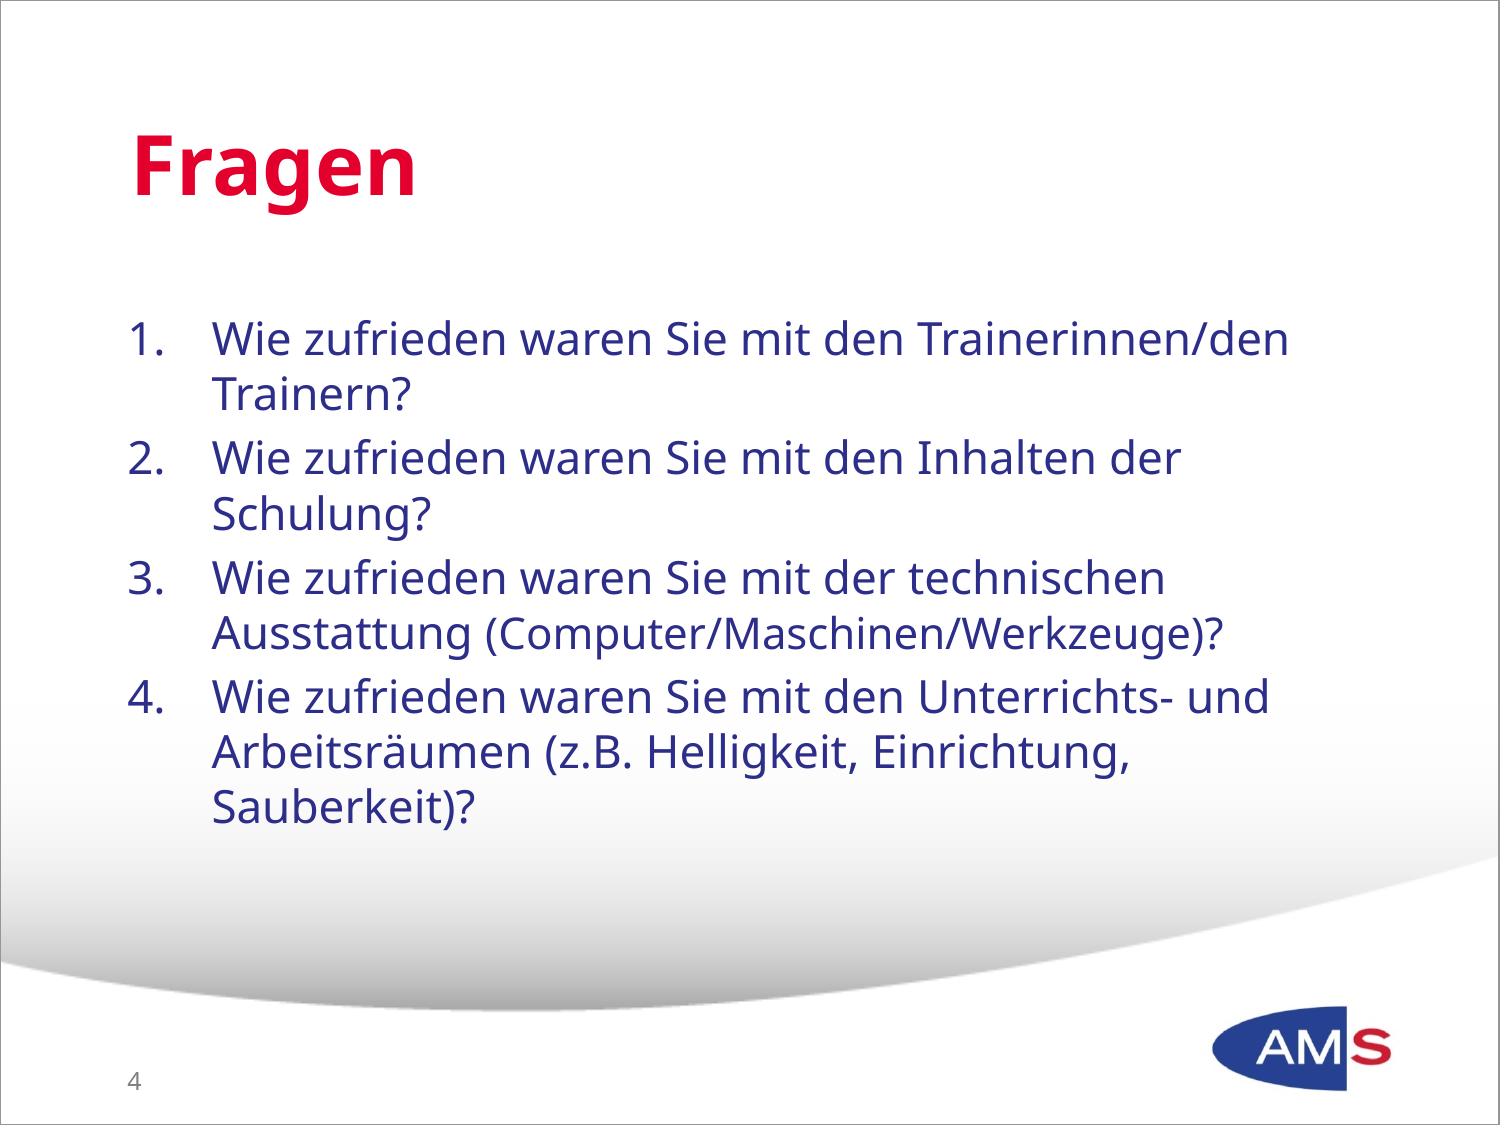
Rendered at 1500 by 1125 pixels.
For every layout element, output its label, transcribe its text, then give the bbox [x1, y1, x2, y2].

slide_number 4 [112, 1057, 463, 1118]
picture [1, 1, 1498, 1124]
list Wie zufrieden waren Sie mit den Trainerinnen/den Trainern? Wie zufrieden waren Sie mit den Inhalten der Schulung? Wie zufrieden waren Sie mit der technischen Ausstattung (Computer/Maschinen/Werkzeuge)? Wie zufrieden waren Sie mit den Unterrichts- und Arbeitsräumen (z.B. Helligkeit, Einrichtung, Sauberkeit)? [112, 302, 1382, 905]
title Fragen [115, 68, 1382, 256]
